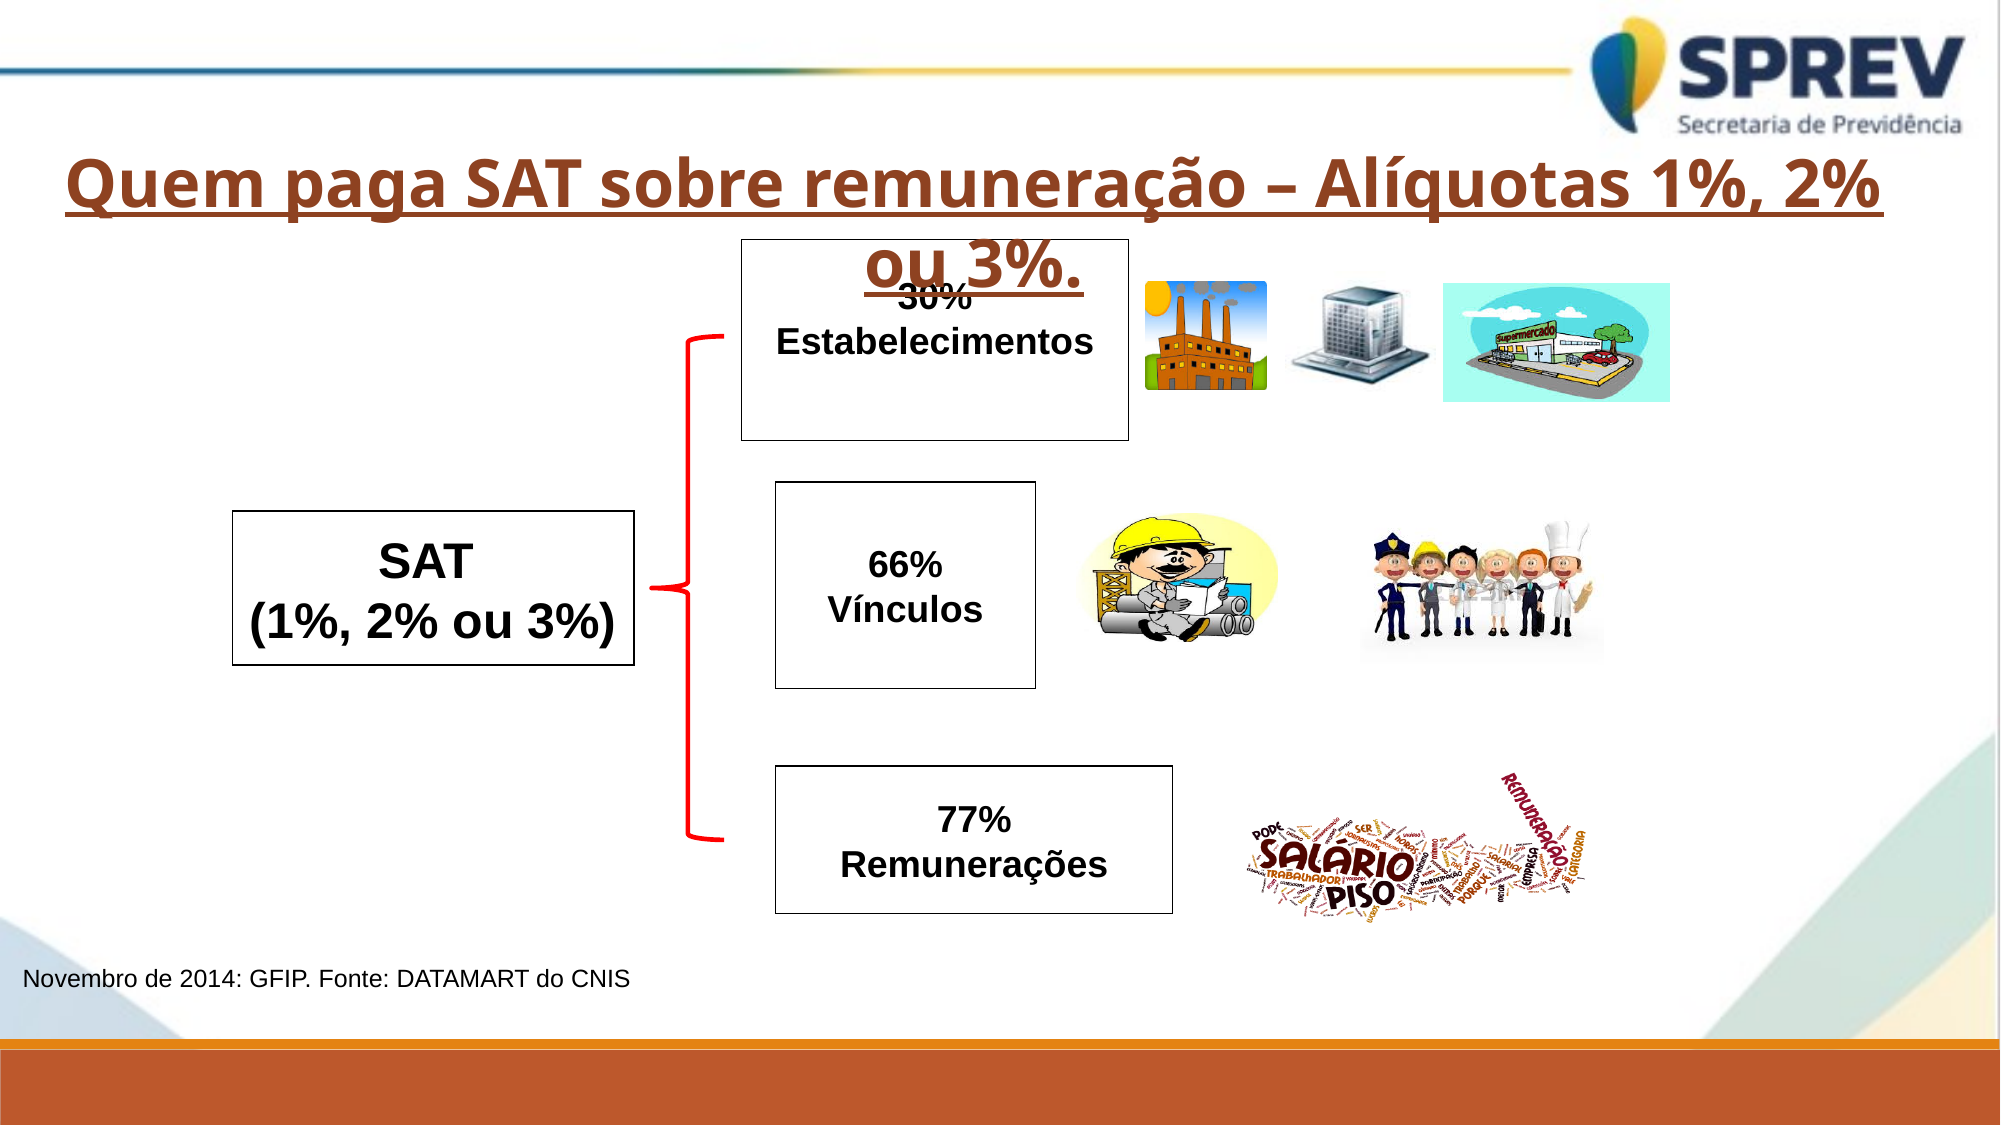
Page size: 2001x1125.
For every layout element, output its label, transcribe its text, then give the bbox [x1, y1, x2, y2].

text_box 30% Estabelecimentos [741, 308, 1129, 441]
text_box SAT (1%, 2% ou 3%) [232, 511, 635, 665]
text_box Novembro de 2014: GFIP. Fonte: DATAMART do CNIS [7, 955, 1032, 1000]
text_box [651, 336, 725, 840]
text_box Quem paga SAT sobre remuneração – Alíquotas 1%, 2% ou 3%. [23, 133, 1925, 308]
picture [0, 0, 2001, 1125]
text_box 66% Vínculos [775, 482, 1036, 689]
text_box 77% Remunerações [775, 765, 1173, 914]
